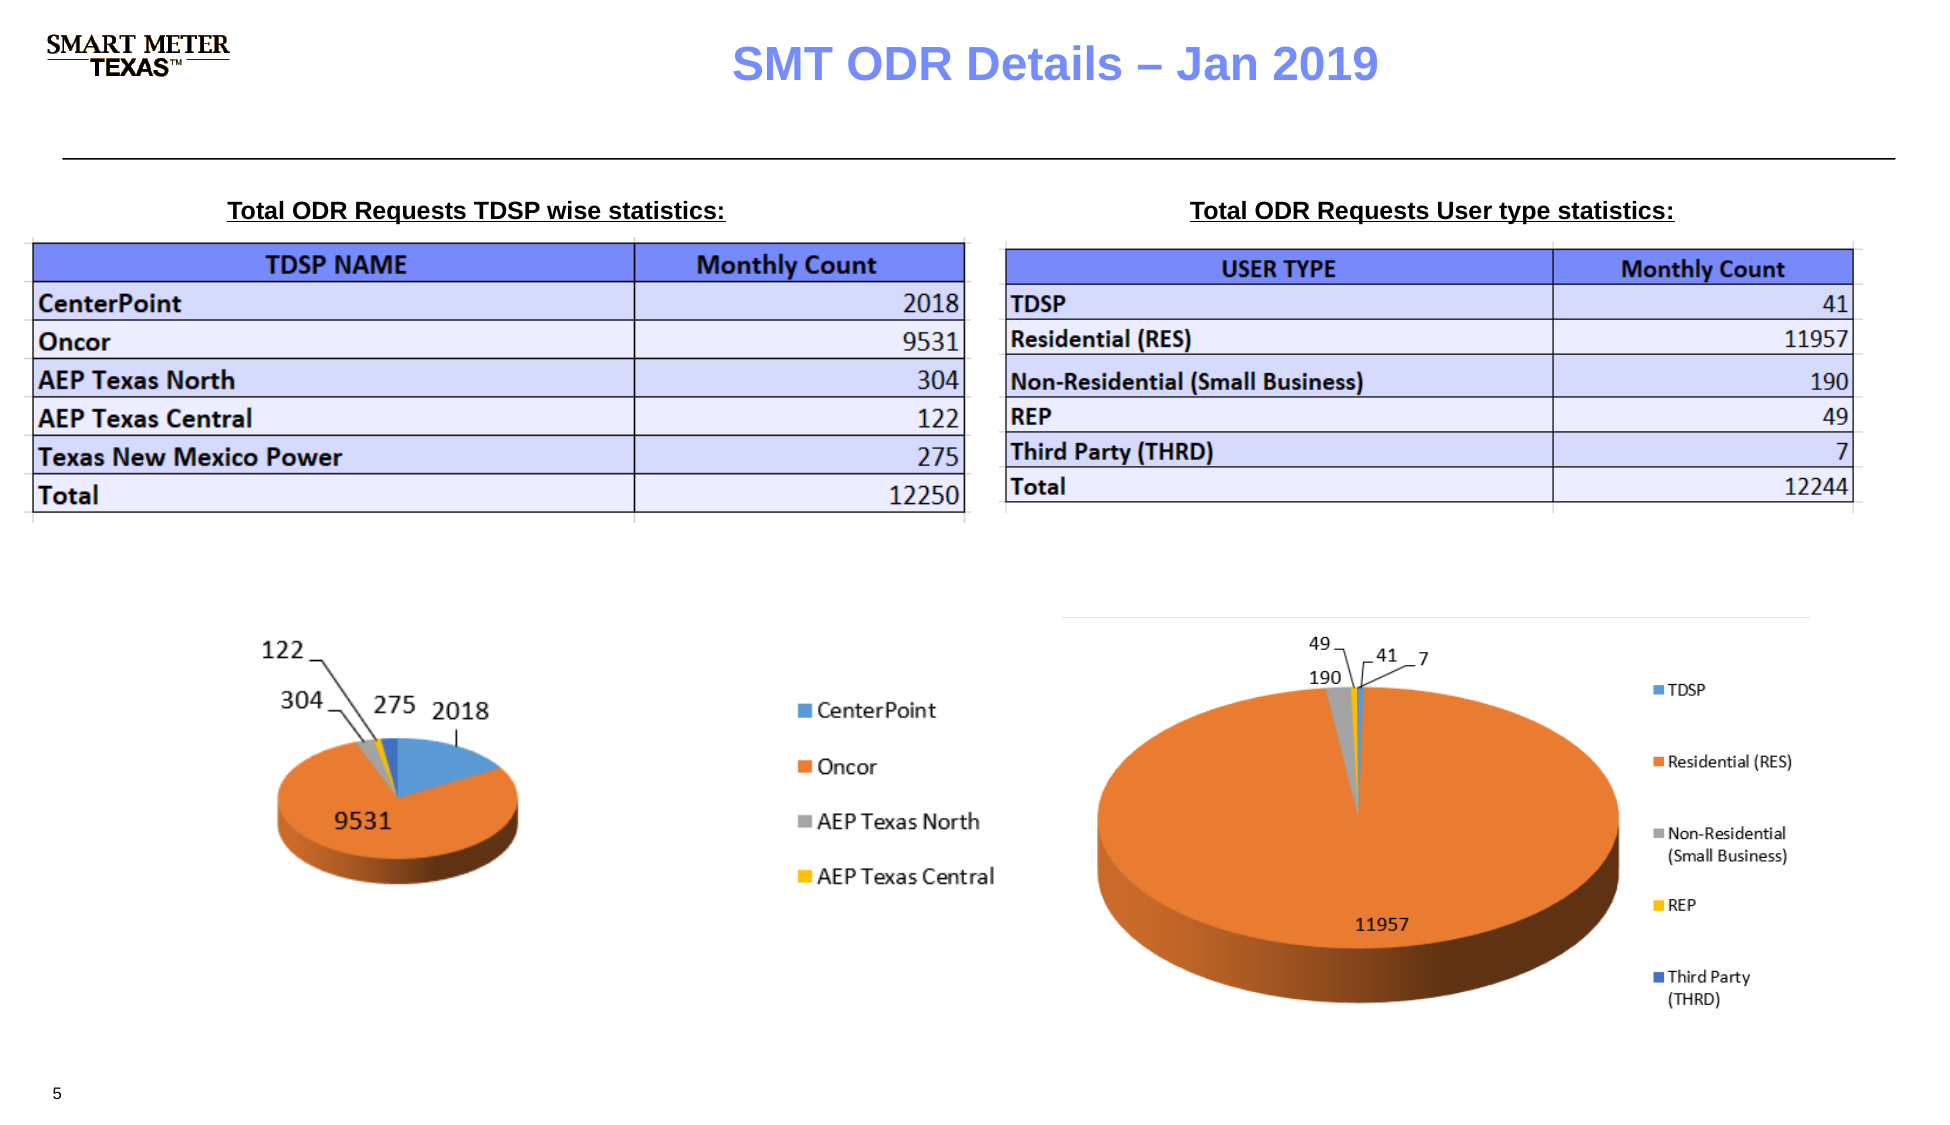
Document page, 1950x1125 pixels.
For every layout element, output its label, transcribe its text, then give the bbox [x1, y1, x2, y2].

picture [999, 240, 1863, 513]
slide_number 5 [37, 1074, 116, 1106]
text_box Total ODR Requests User type statistics: [1174, 187, 1763, 233]
text_box SMT ODR Details – Jan 2019 [262, 12, 1850, 113]
picture [104, 613, 1051, 1013]
picture [33, 24, 238, 84]
picture [1062, 617, 1810, 1026]
picture [24, 237, 972, 524]
text_box Total ODR Requests TDSP wise statistics: [212, 187, 763, 233]
